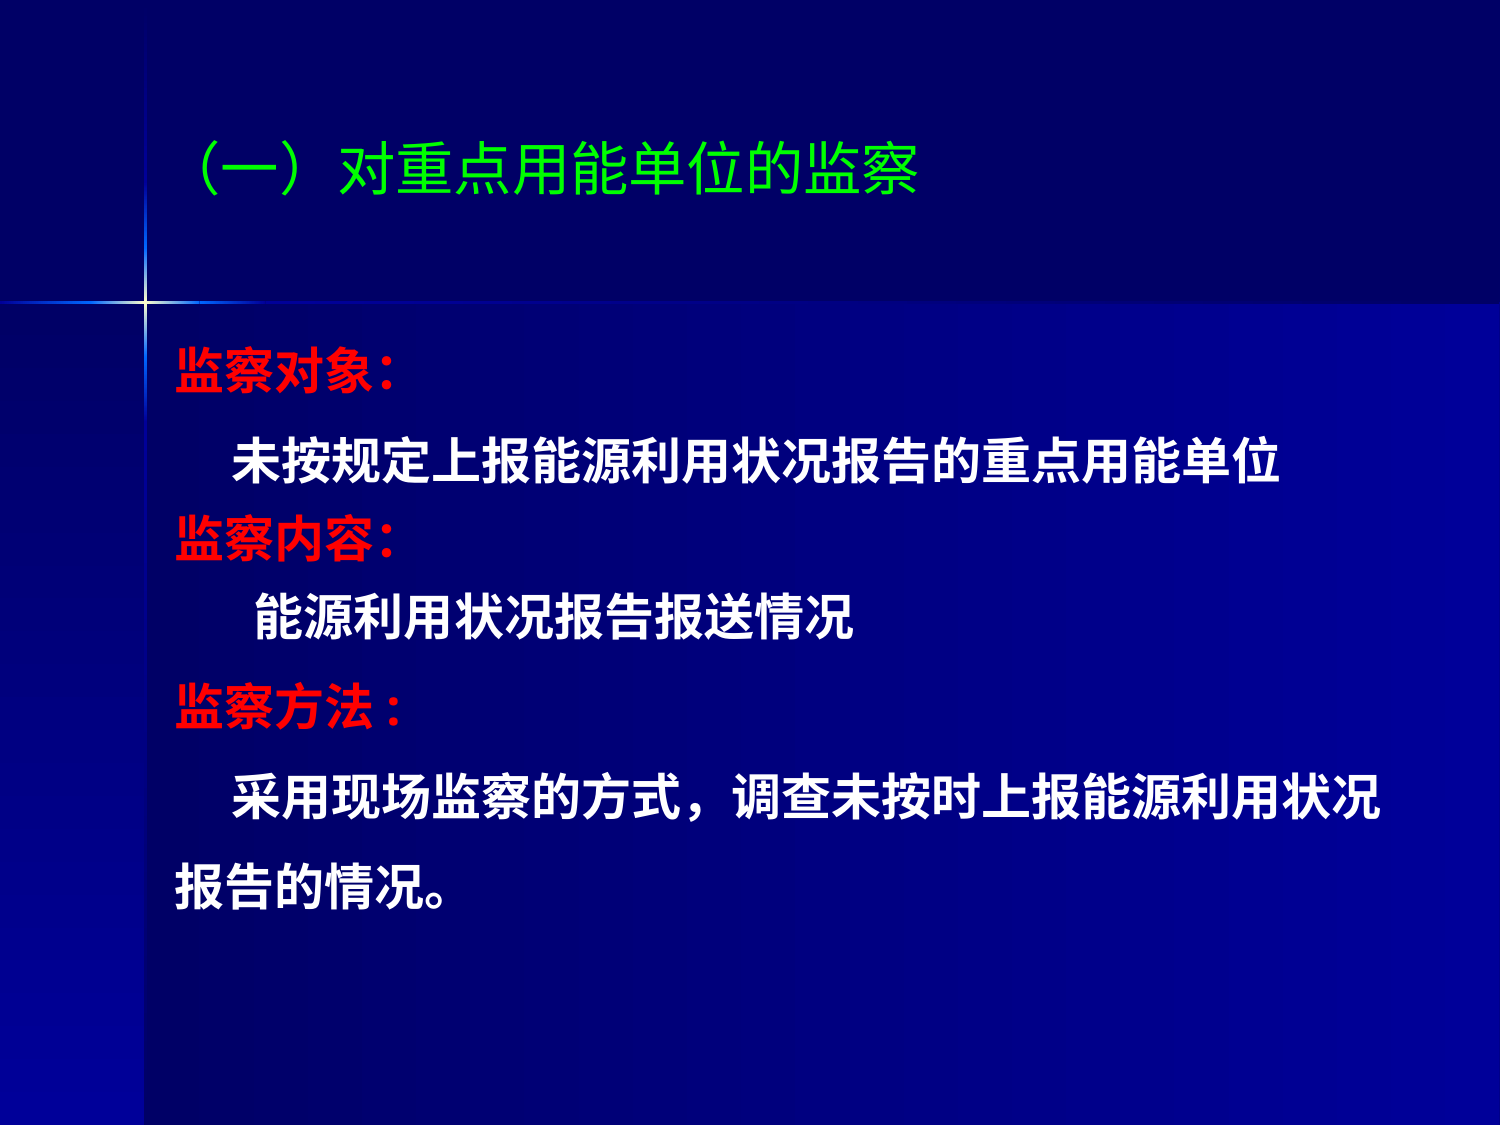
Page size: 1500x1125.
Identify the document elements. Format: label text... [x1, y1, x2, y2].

list 监察对象： 未按规定上报能源利用状况报告的重点用能单位 监察内容： 能源利用状况报告报送情况 监察方法: 采用现场监察的方式，调查未按时上报能源利用状况报告的情况。 [159, 314, 1413, 1059]
title （一）对重点用能单位的监察 [147, 49, 1413, 286]
